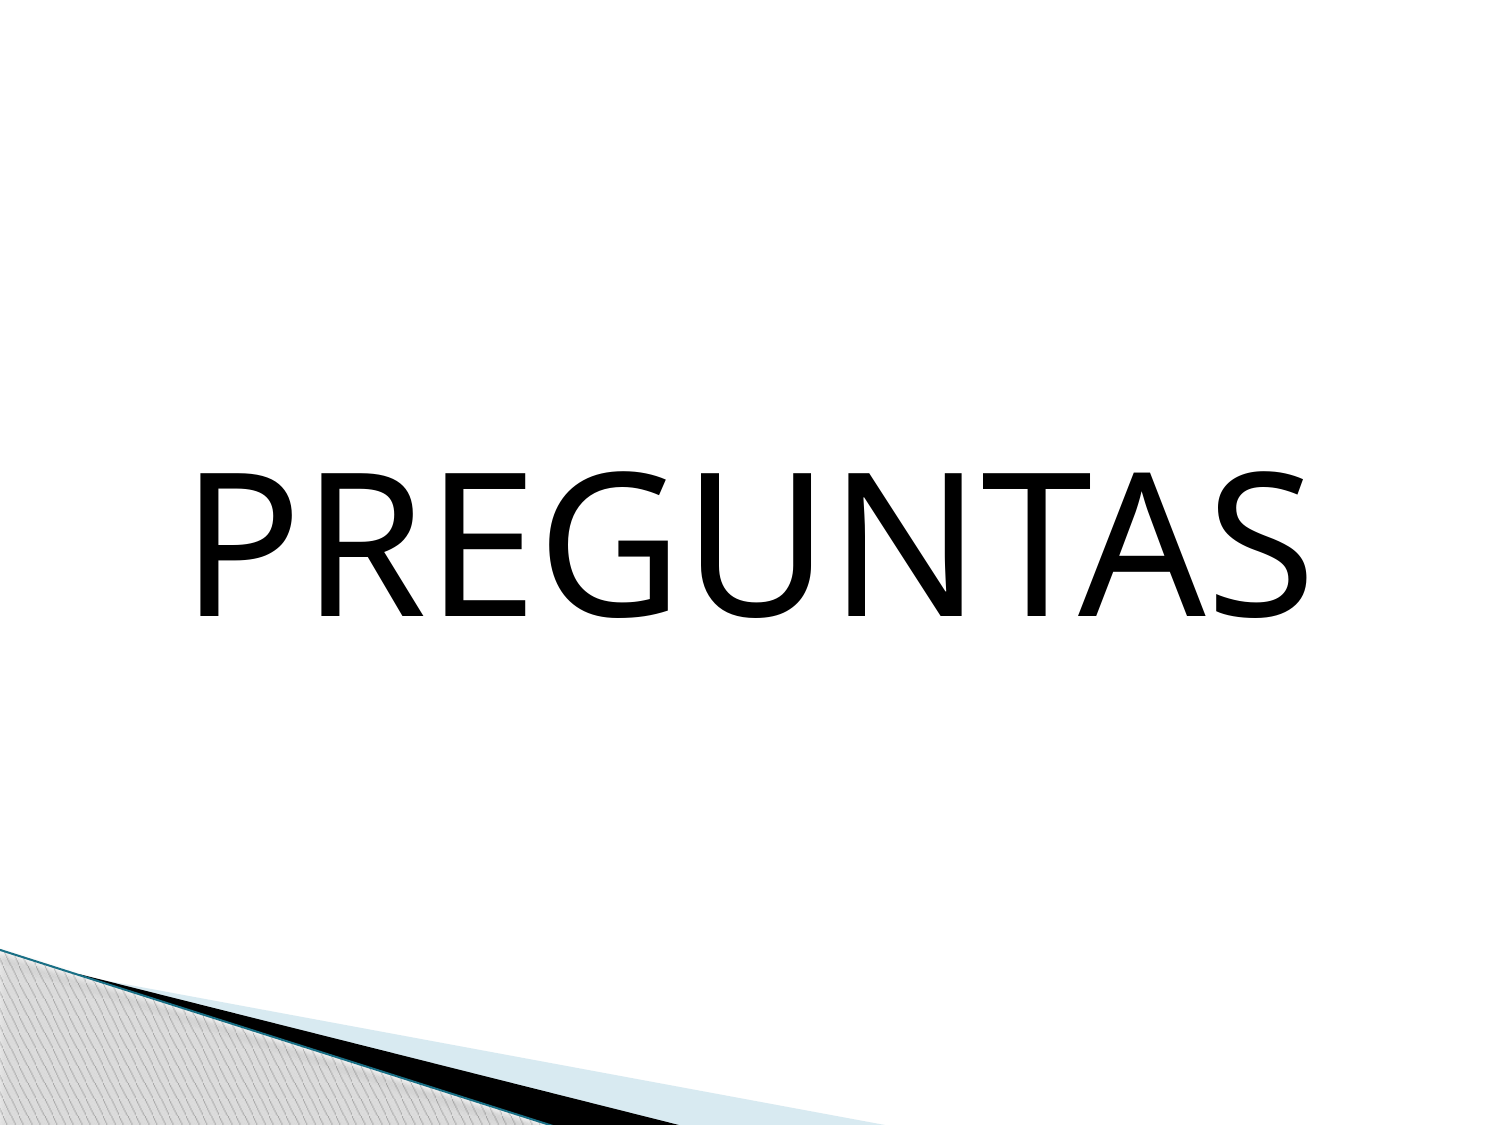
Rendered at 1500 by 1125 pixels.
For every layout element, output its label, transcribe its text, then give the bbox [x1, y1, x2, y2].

list PREGUNTAS [64, 408, 1415, 703]
